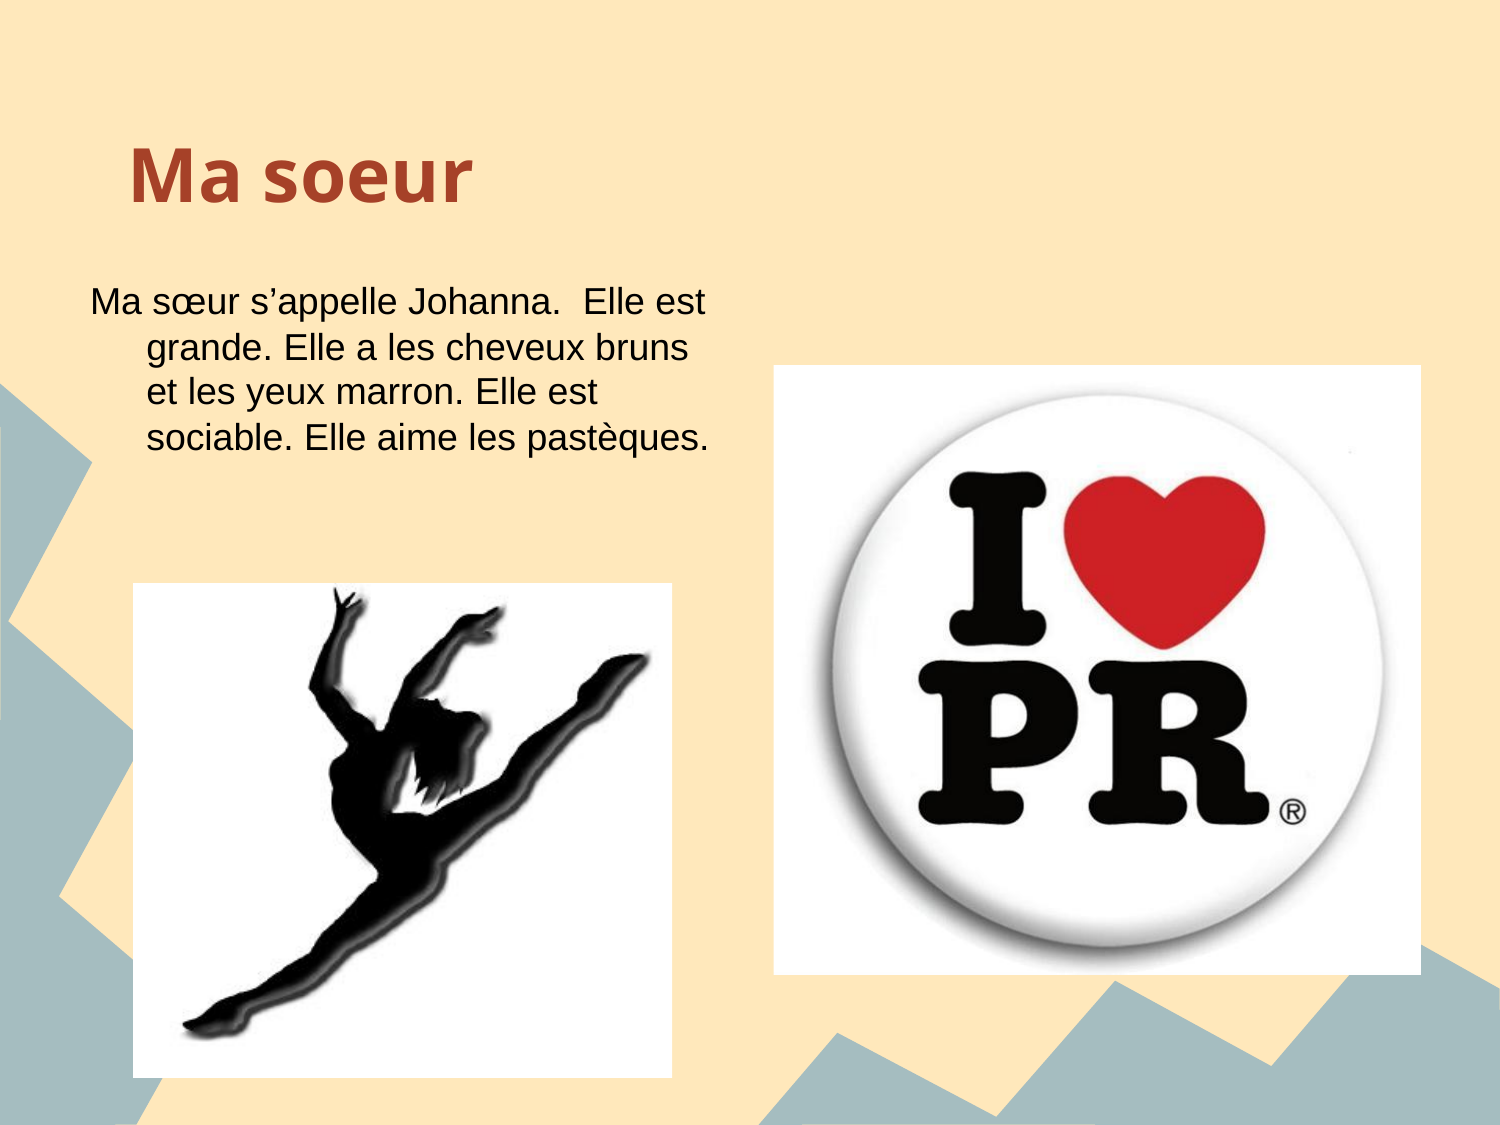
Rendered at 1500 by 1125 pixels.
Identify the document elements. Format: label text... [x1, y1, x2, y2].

title Ma soeur [75, 14, 1425, 233]
list Ma sœur s’appelle Johanna. Elle est grande. Elle a les cheveux bruns et les yeux marron. Elle est sociable. Elle aime les pastèques. [75, 262, 731, 931]
text_box [133, 583, 673, 1078]
text_box [773, 365, 1421, 975]
